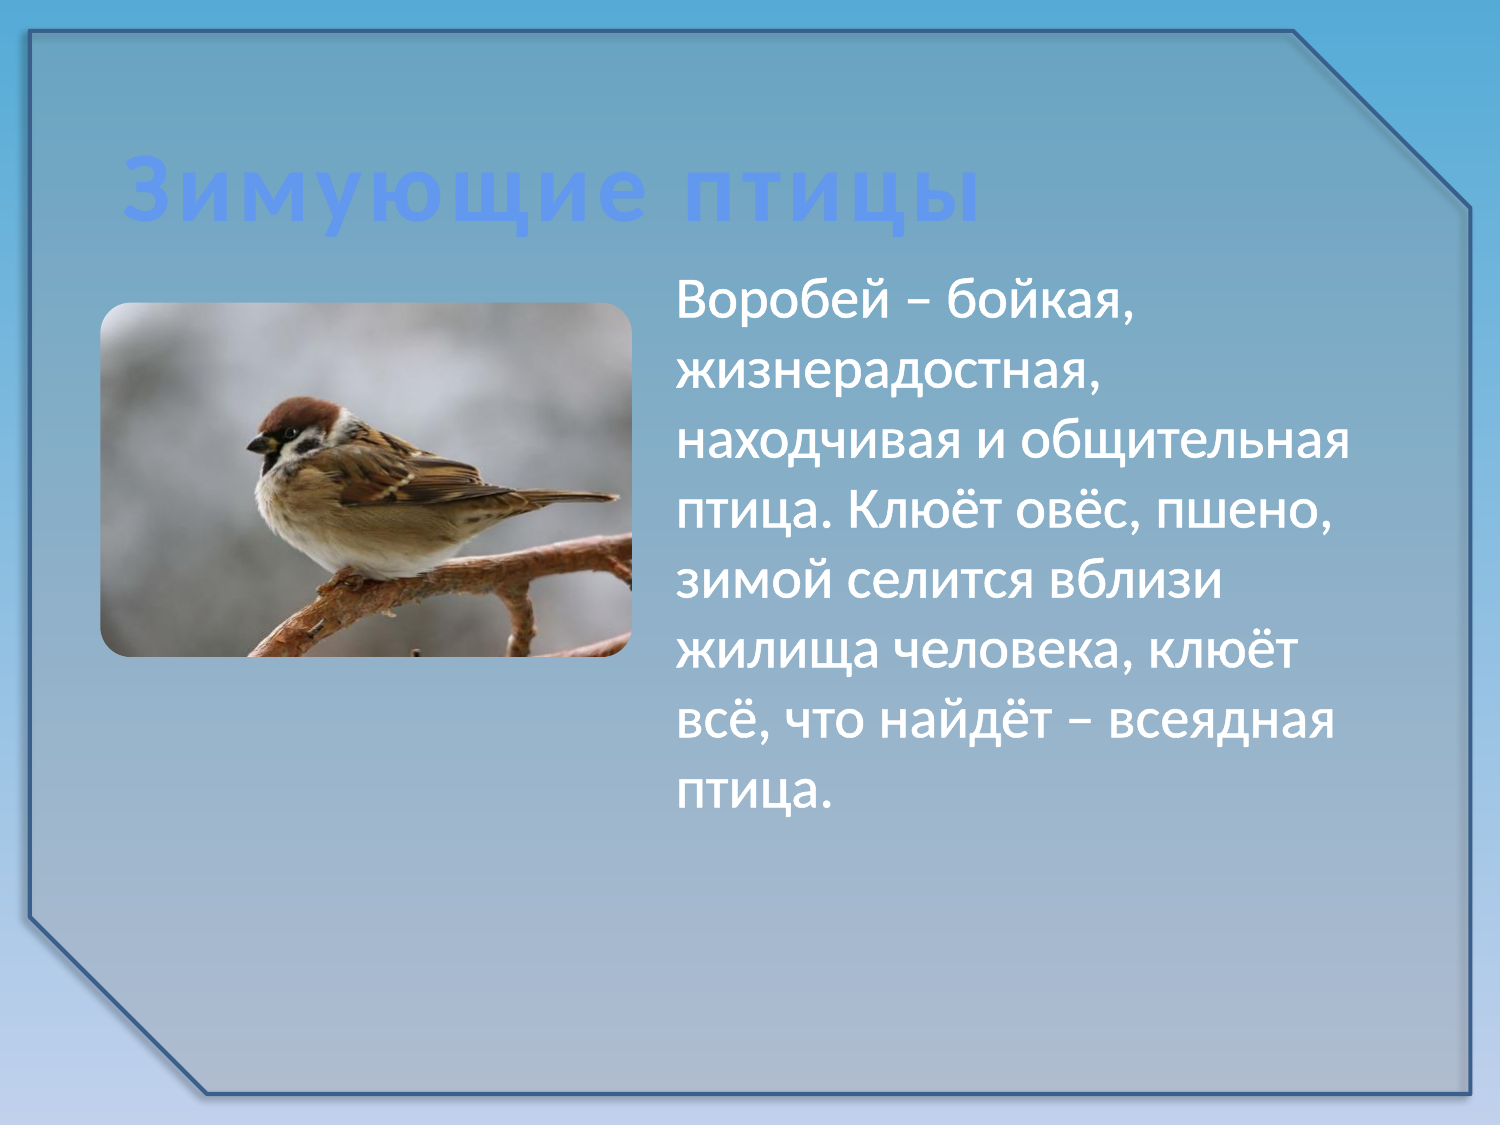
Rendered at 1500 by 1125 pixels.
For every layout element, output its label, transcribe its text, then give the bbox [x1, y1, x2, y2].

picture [100, 302, 633, 658]
text_box Зимующие птицы [107, 113, 1000, 249]
text_box [27, 28, 1473, 1097]
text_box Воробей – бойкая, жизнерадостная, находчивая и общительная птица. Клюёт овёс, пшено, зимой селится вблизи жилища человека, клюёт всё, что найдёт – всеядная птица. [660, 251, 1405, 827]
